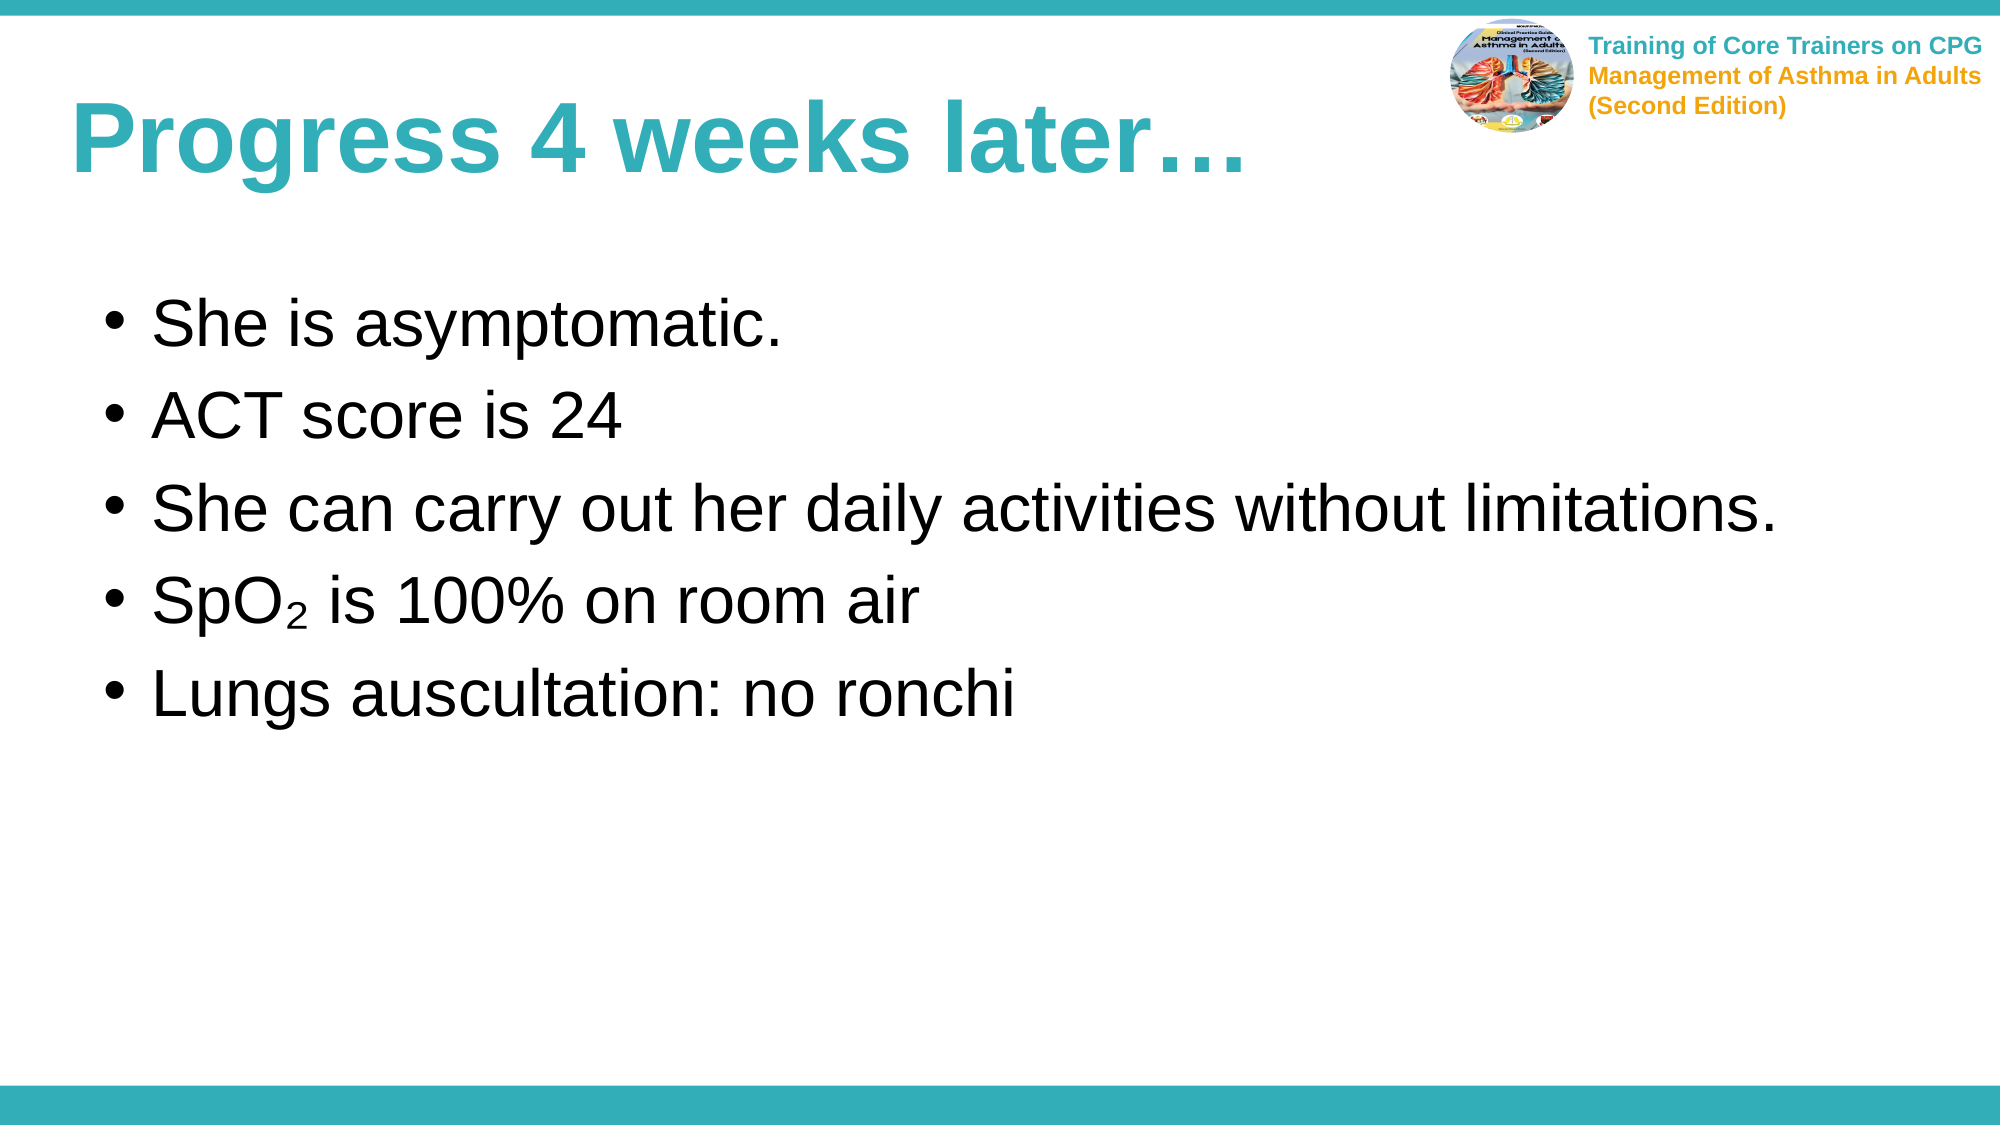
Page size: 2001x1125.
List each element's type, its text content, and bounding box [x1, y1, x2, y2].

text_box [1449, 18, 2000, 133]
text_box Progress 4 weeks later… [0, 69, 2000, 196]
text_box She is asymptomatic. ACT score is 24 She can carry out her daily activities without limitations. SpO₂ is 100% on room air Lungs auscultation: no ronchi [89, 272, 1847, 737]
